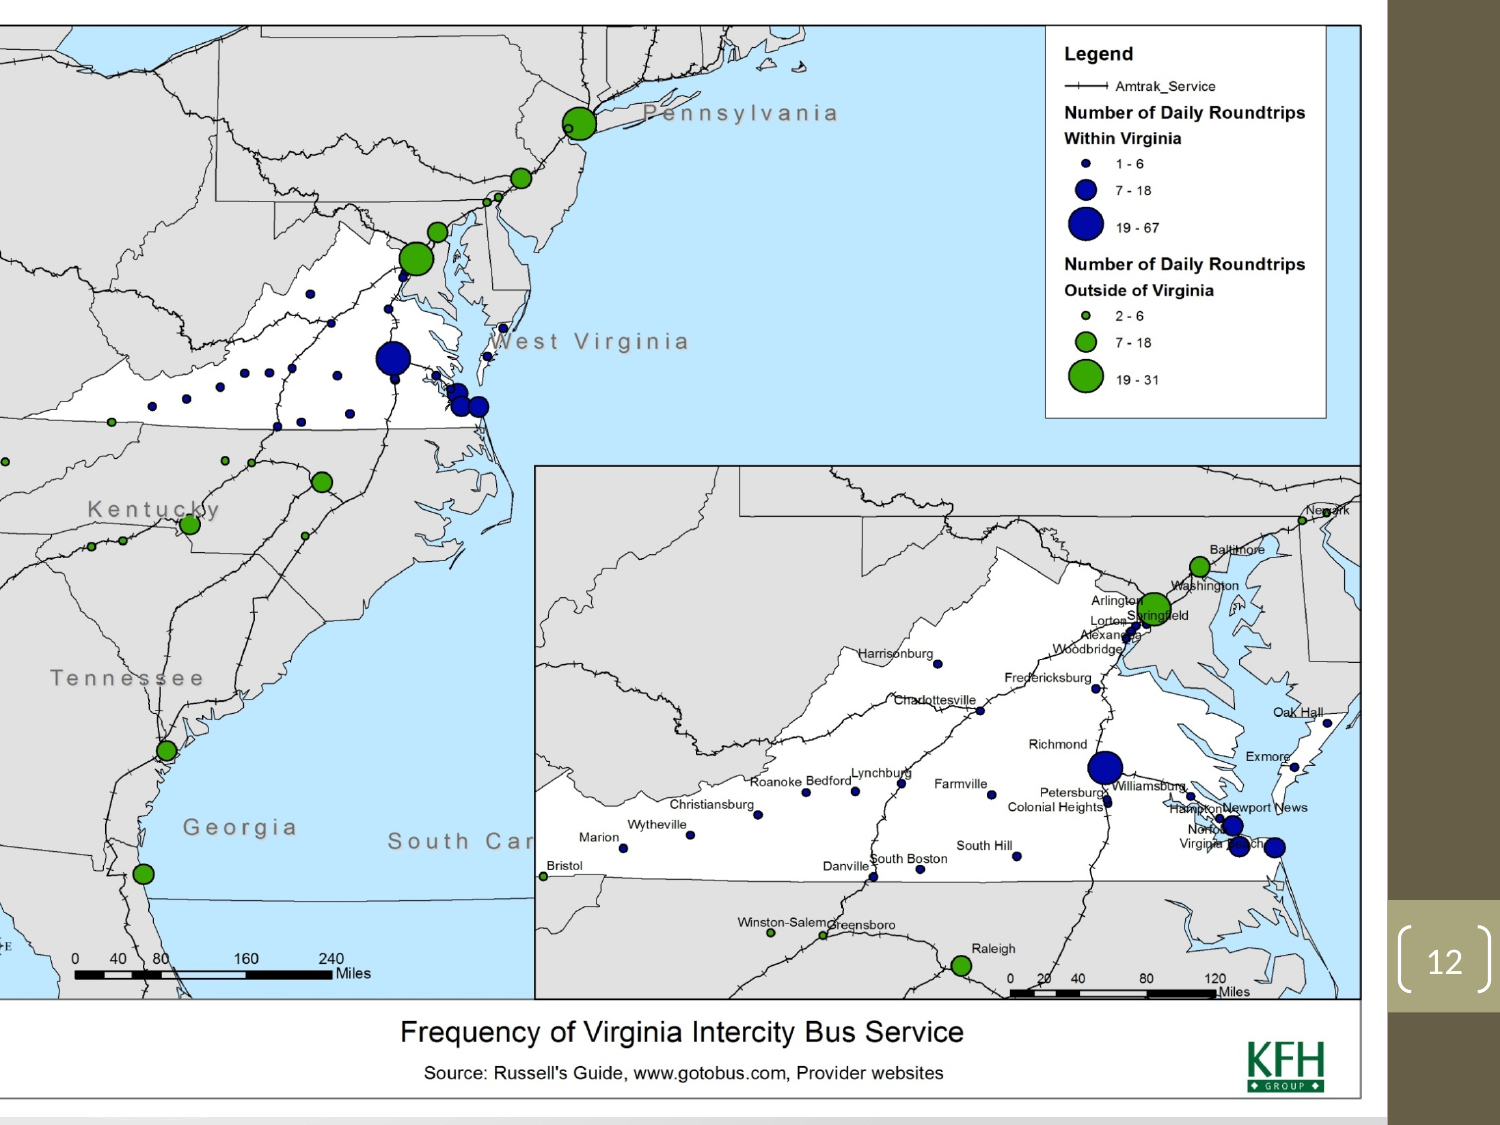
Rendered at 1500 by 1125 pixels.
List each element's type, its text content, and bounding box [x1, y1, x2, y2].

slide_number 11 [1397, 925, 1492, 994]
picture [0, 0, 1387, 1117]
